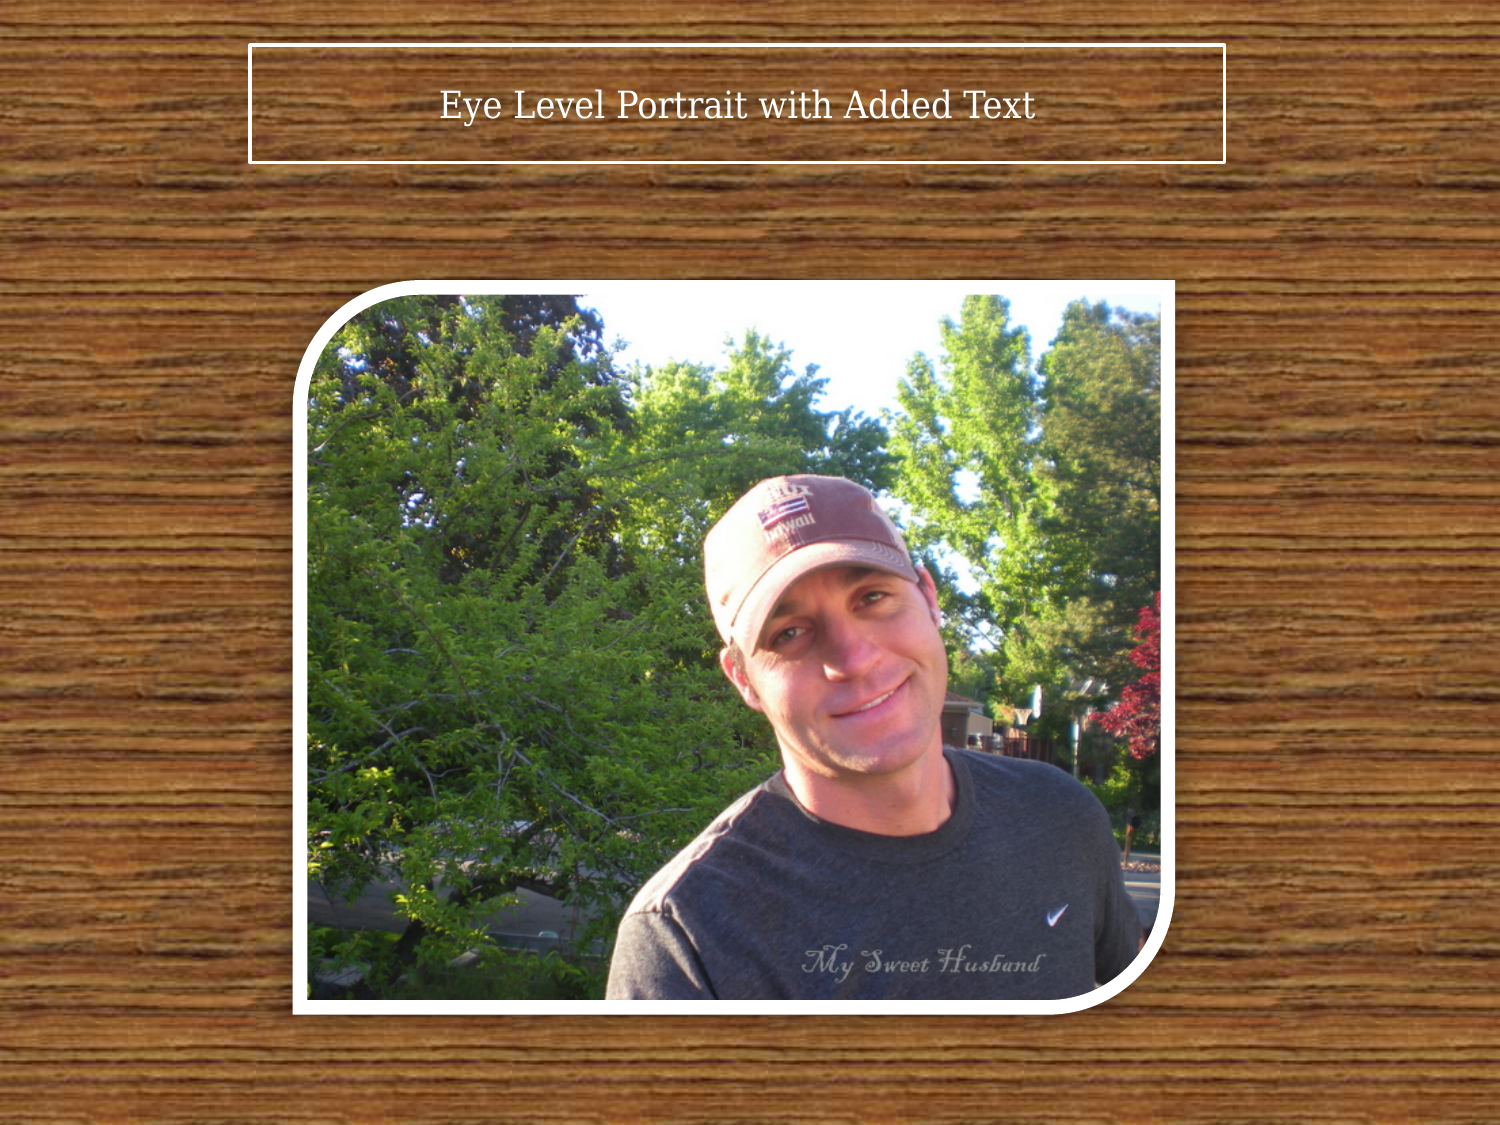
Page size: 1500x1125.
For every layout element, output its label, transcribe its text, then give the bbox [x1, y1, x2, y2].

title Eye Level Portrait with Added Text [249, 45, 1225, 163]
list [299, 287, 1169, 1008]
picture [0, 0, 1500, 1125]
